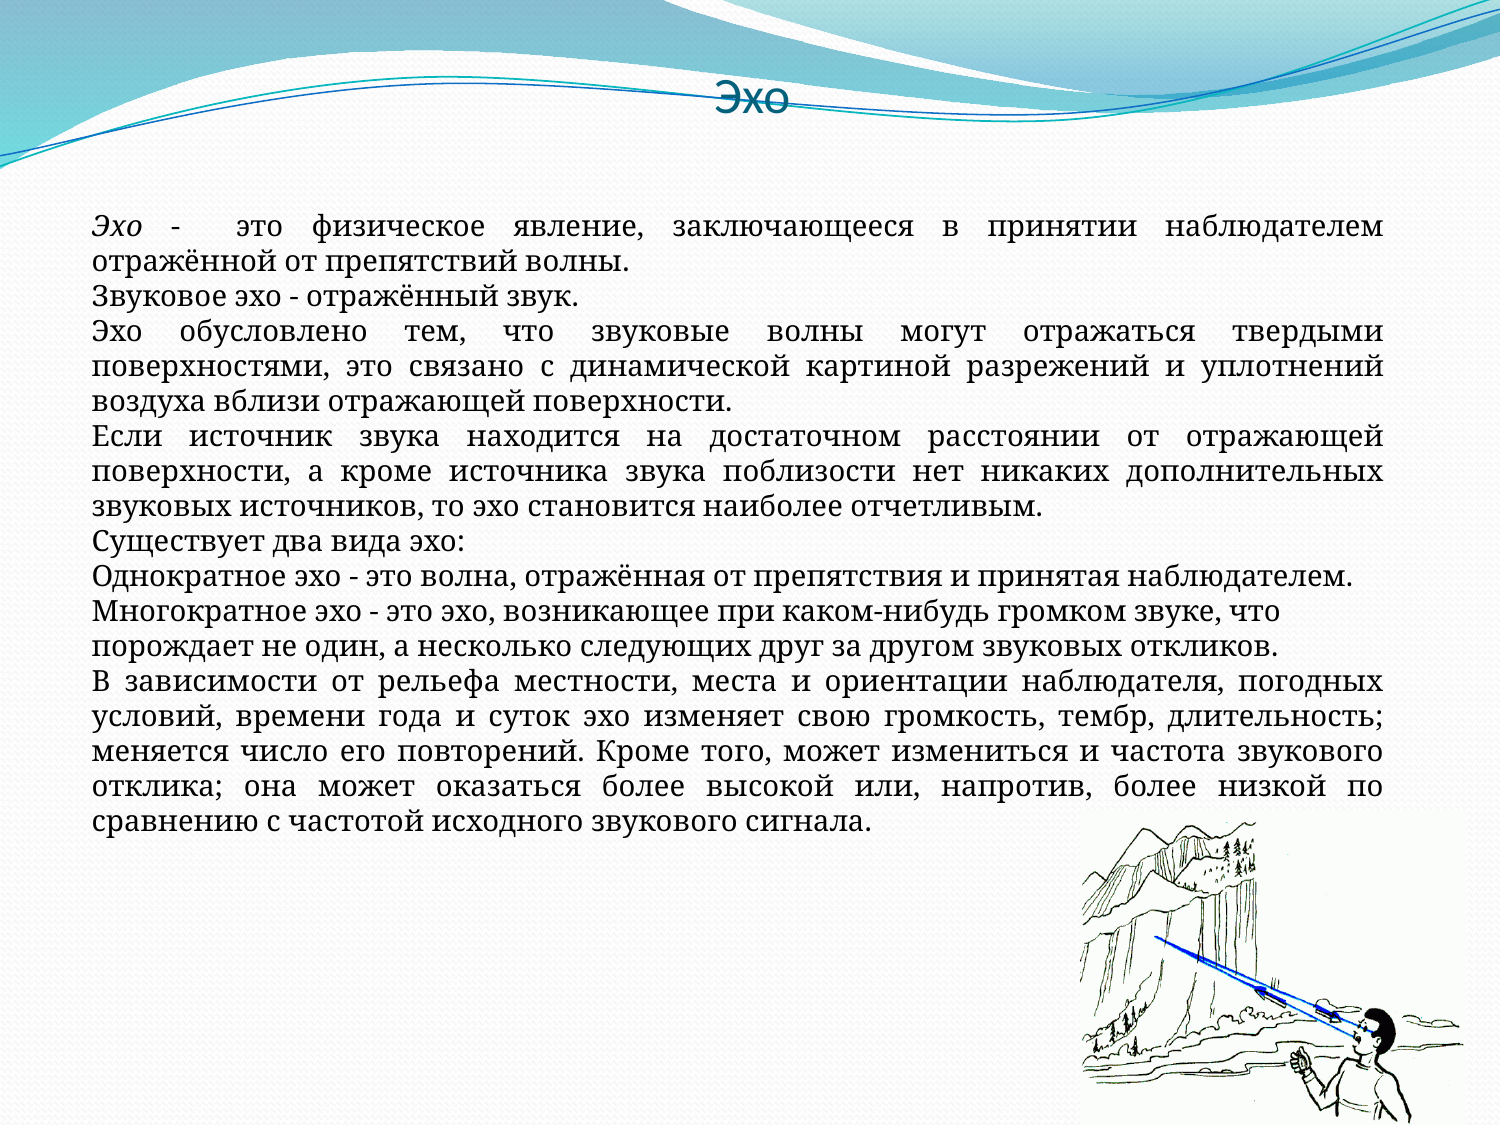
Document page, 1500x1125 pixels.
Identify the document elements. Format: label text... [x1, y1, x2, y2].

title Эхо [76, 54, 1440, 124]
text_box Эхо - это физическое явление, заключающееся в принятии наблюдателем отражённой от препятствий волны. Звуковое эхо - отражённый звук. Эхо обусловлено тем, что звуковые волны могут отражаться твердыми поверхностями, это связано с динамической картиной разрежений и уплотнений воздуха вблизи отражающей поверхности. Если источник звука находится на достаточном расстоянии от отражающей поверхности, а кроме источника звука поблизости нет никаких дополнительных звуковых источников, то эхо становится наиболее отчетливым. Существует два вида эхо: Однократное эхо - это волна, отражённая от препятствия и принятая наблюдателем. Многократное эхо - это эхо, возникающее при каком-нибудь громком звуке, что порождает не один, а несколько следующих друг за другом звуковых откликов. В зависимости от рельефа местности, места и ориентации наблюдателя, погодных условий, времени года и суток эхо изменяет свою громкость, тембр, длительность; меняется число его повторений. Кроме того, может измениться и частота звукового отклика; она может оказаться более высокой или, напротив, более низкой по сравнению с частотой исходного звукового сигнала. [76, 200, 1400, 905]
picture [1080, 810, 1467, 1125]
